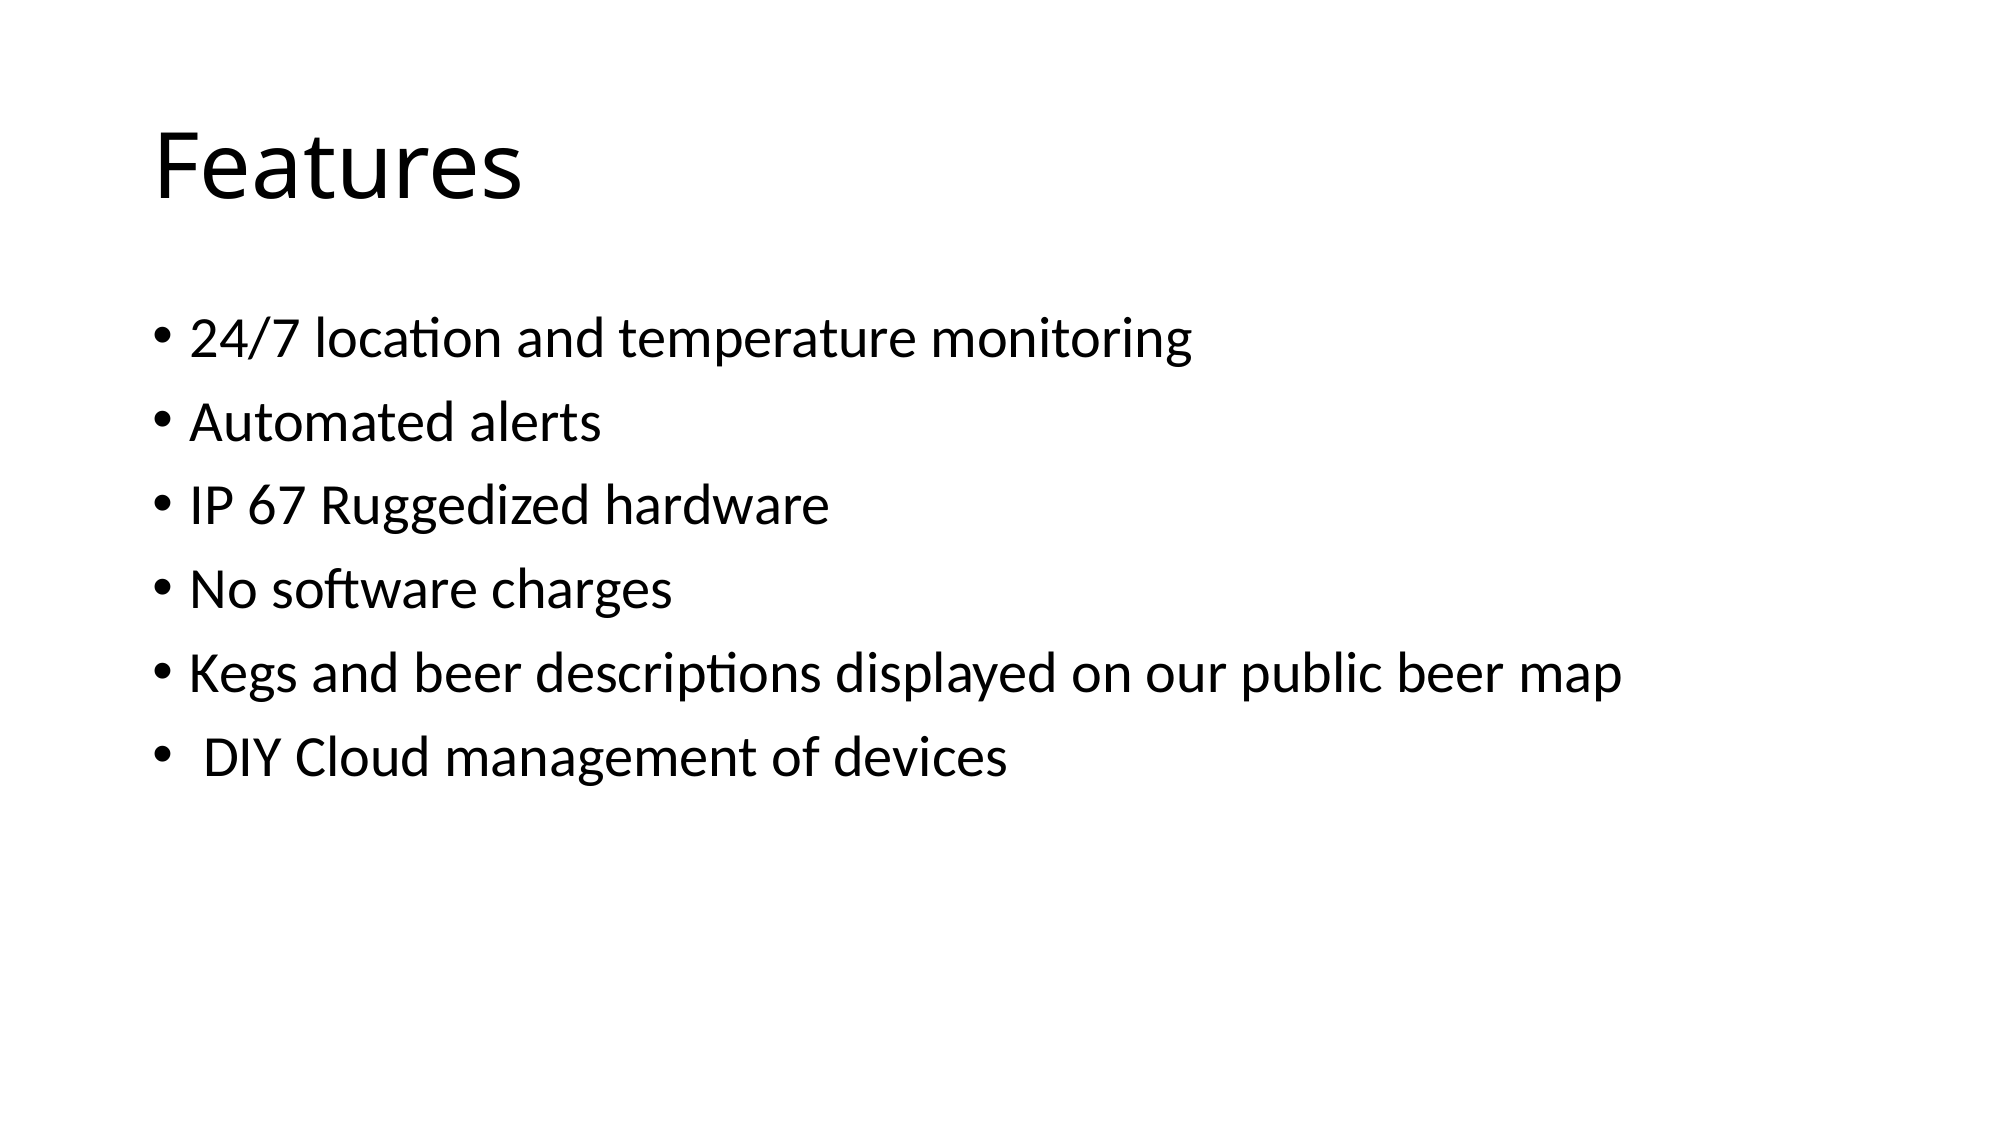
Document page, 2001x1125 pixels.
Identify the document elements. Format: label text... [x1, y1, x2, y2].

list 24/7 location and temperature monitoring Automated alerts IP 67 Ruggedized hardware No software charges Kegs and beer descriptions displayed on our public beer map DIY Cloud management of devices [137, 299, 1863, 1014]
title Features [137, 59, 1863, 278]
